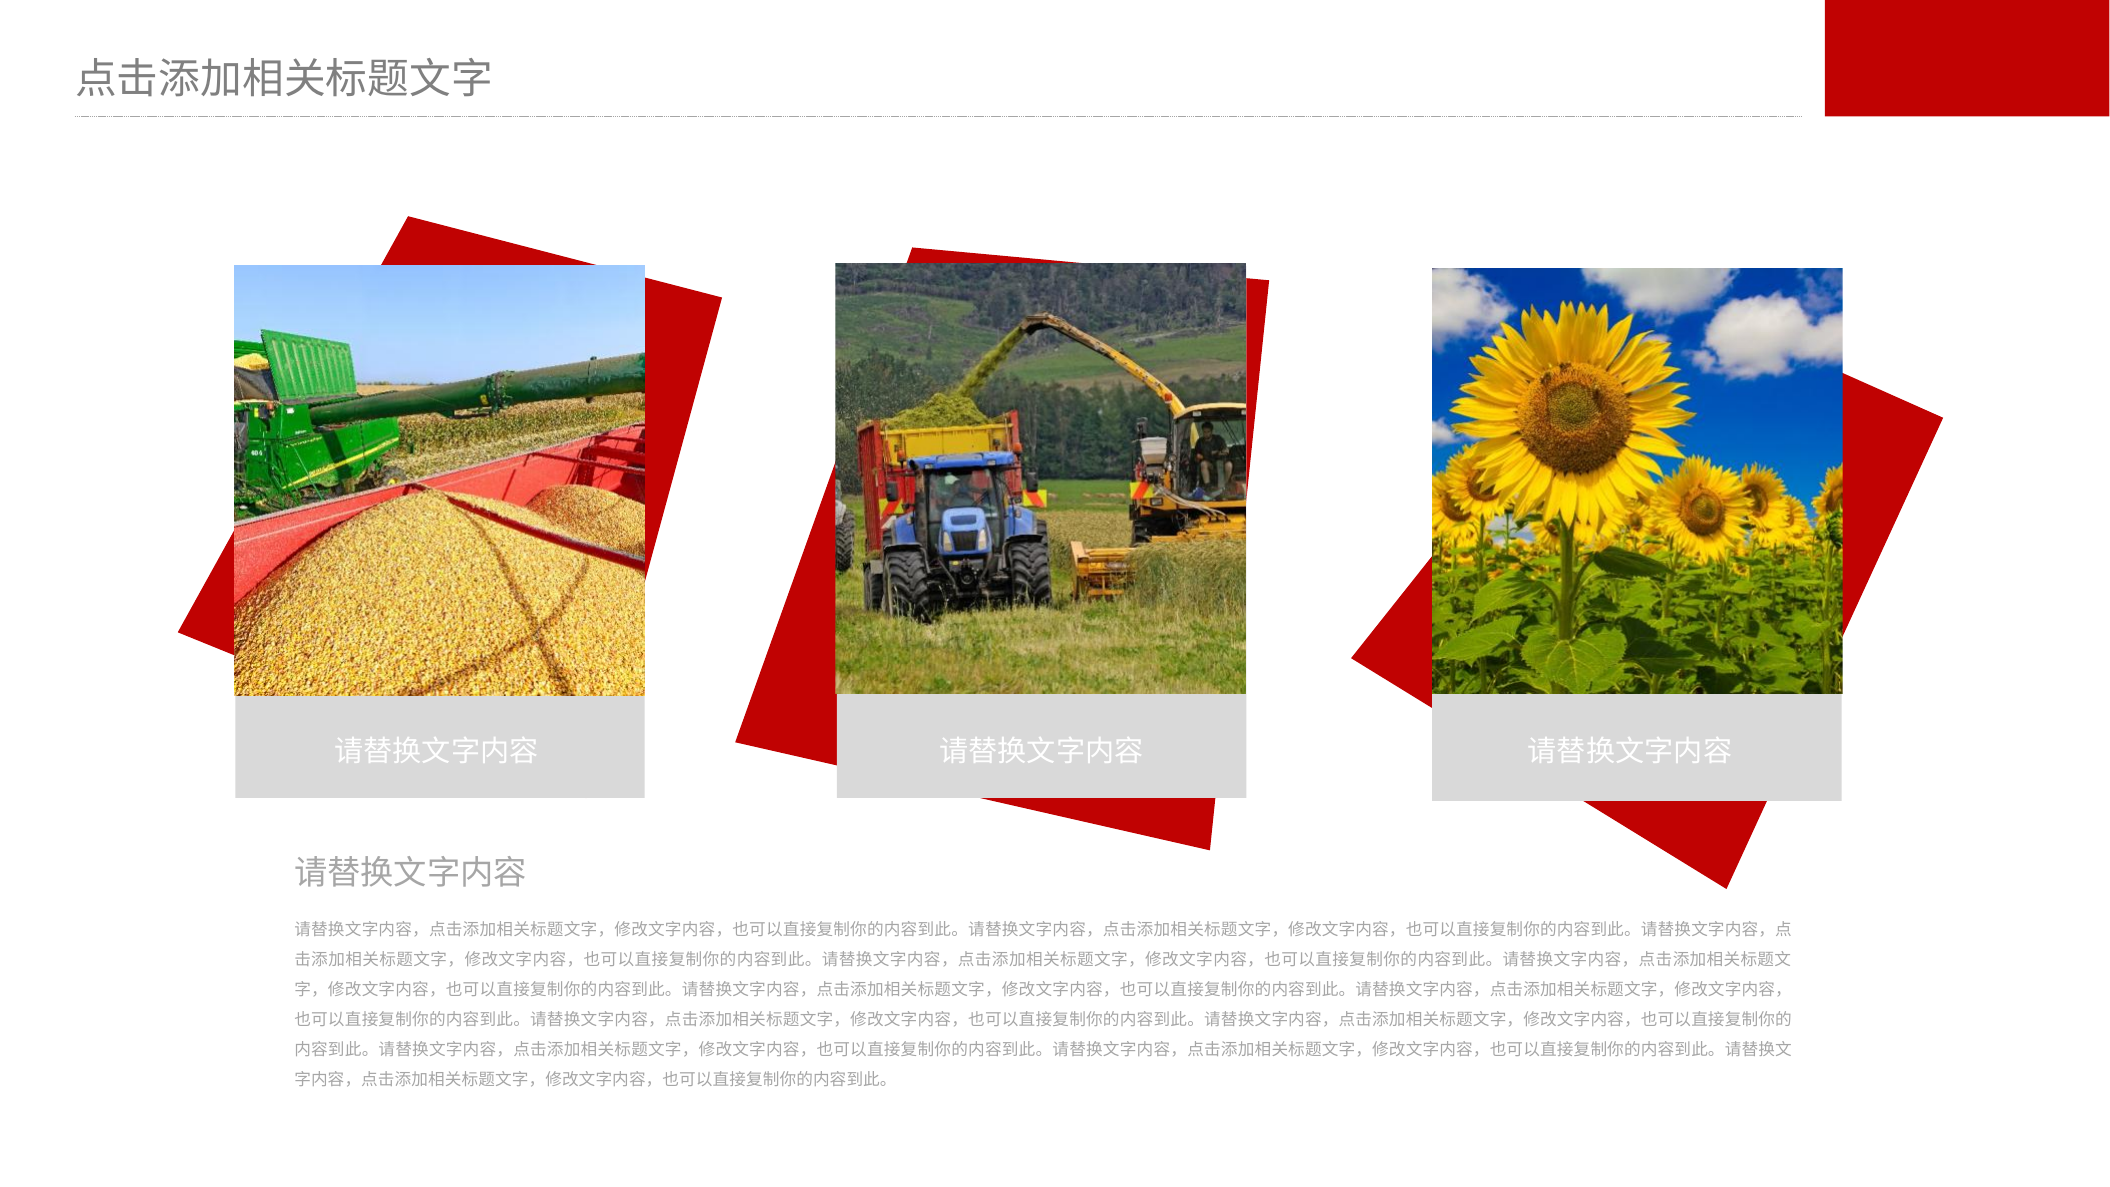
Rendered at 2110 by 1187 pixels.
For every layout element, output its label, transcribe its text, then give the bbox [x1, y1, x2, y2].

text_box [1583, 801, 1767, 823]
text_box [1351, 557, 1432, 708]
text_box [1844, 373, 1944, 634]
text_box 请替换文字内容 [1512, 707, 1748, 775]
text_box [646, 277, 723, 578]
text_box [177, 532, 233, 655]
text_box [235, 697, 645, 798]
text_box [834, 262, 1247, 694]
text_box [735, 466, 836, 766]
text_box 请替换文字内容 [319, 707, 554, 775]
text_box [836, 694, 1247, 798]
text_box 点击添加相关标题文字 [59, 44, 563, 107]
text_box [1431, 268, 1844, 694]
text_box 请替换文字内容 [924, 707, 1159, 775]
text_box [1247, 278, 1270, 494]
text_box [980, 798, 1216, 823]
text_box [233, 265, 646, 697]
text_box [907, 247, 1071, 262]
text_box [279, 823, 1809, 1099]
text_box [381, 216, 597, 265]
text_box [1432, 694, 1842, 801]
